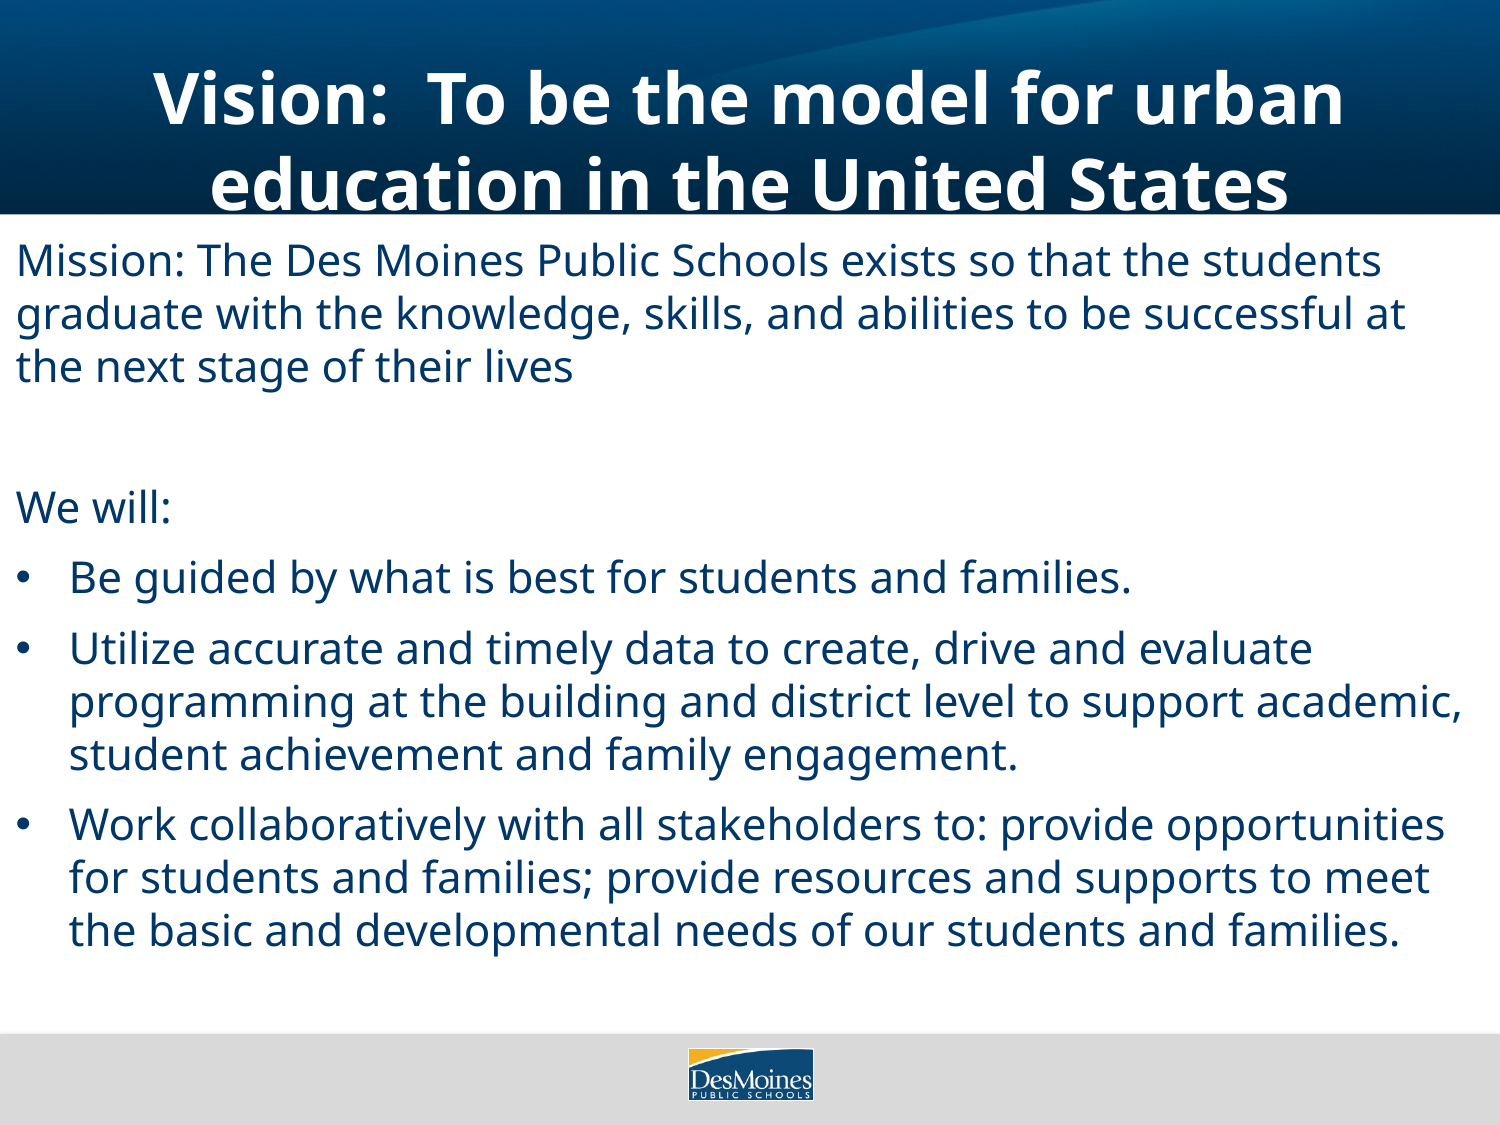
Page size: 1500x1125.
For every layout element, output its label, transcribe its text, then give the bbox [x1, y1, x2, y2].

picture [689, 1049, 813, 1100]
picture [0, 0, 1098, 224]
picture [0, 0, 1500, 1033]
list Mission: The Des Moines Public Schools exists so that the students graduate with the knowledge, skills, and abilities to be successful at the next stage of their lives We will: Be guided by what is best for students and families. Utilize accurate and timely data to create, drive and evaluate programming at the building and district level to support academic, student achievement and family engagement. Work collaboratively with all stakeholders to: provide opportunities for students and families; provide resources and supports to meet the basic and developmental needs of our students and families. [0, 224, 1488, 1025]
title Vision: To be the model for urban education in the United States [75, 45, 1425, 224]
